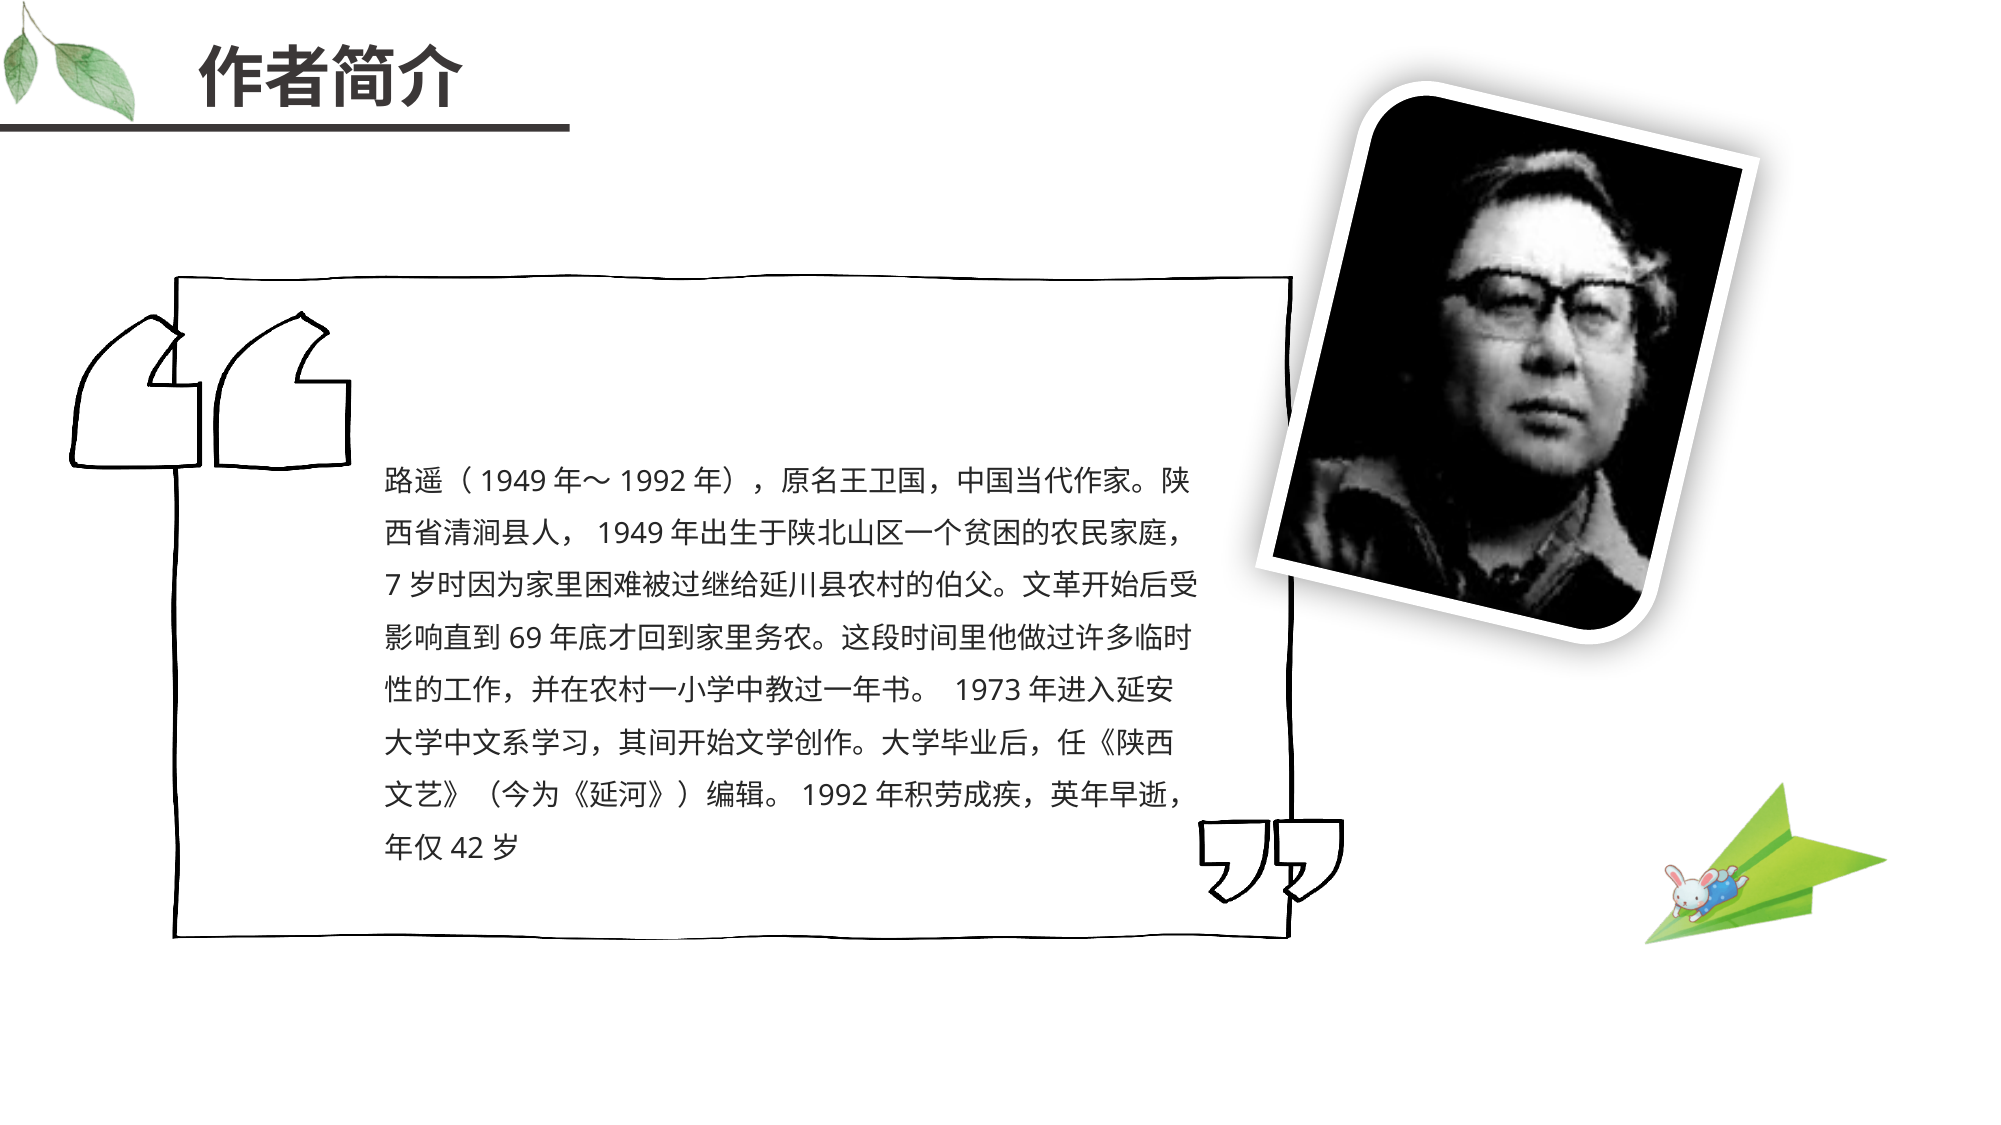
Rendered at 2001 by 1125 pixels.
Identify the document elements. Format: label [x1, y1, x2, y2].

text_box [0, 3, 570, 132]
picture [1617, 758, 1887, 1006]
picture [69, 96, 1742, 940]
